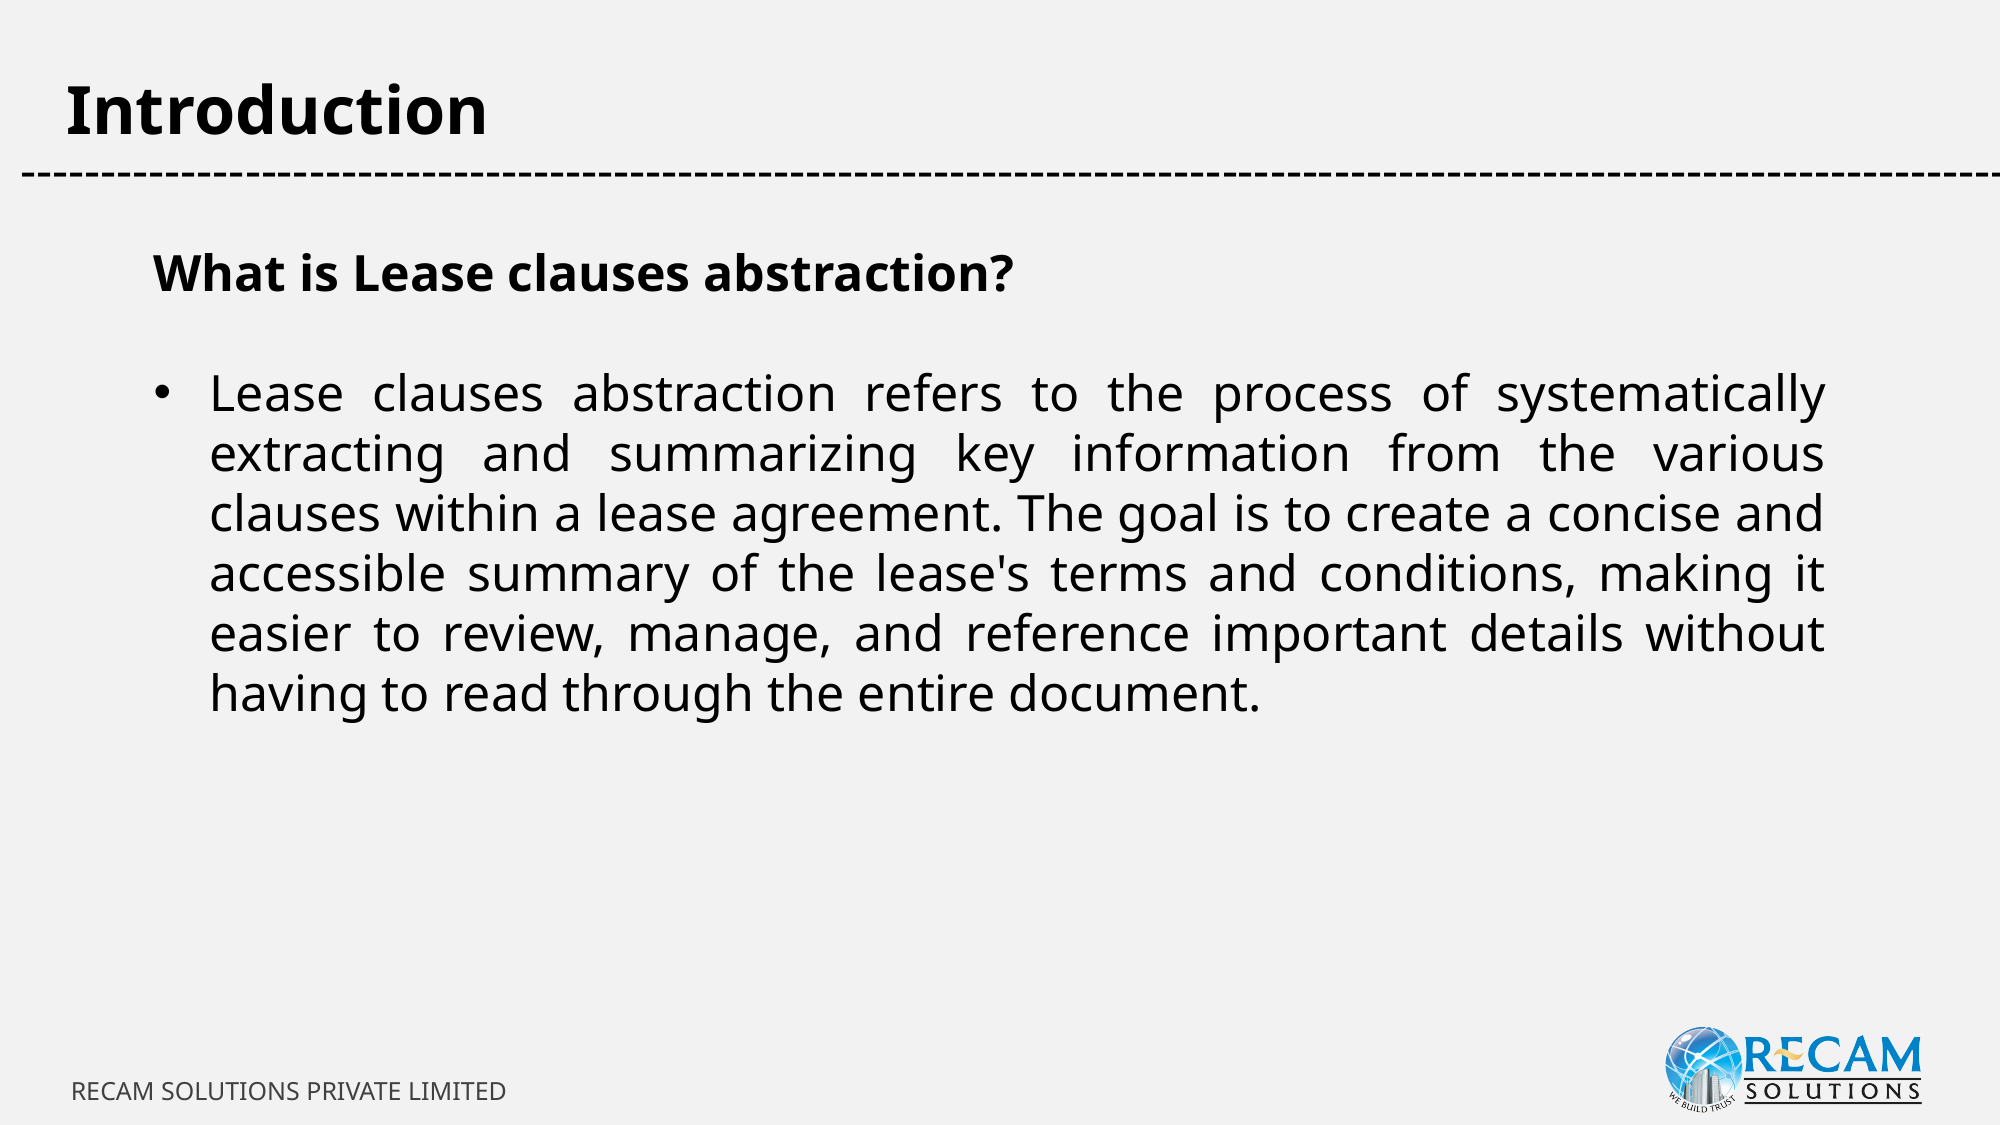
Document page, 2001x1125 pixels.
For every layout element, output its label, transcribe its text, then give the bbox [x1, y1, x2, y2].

footer RECAM SOLUTIONS PRIVATE LIMITED [70, 1073, 971, 1107]
picture [1652, 1014, 1935, 1125]
text_box ----------------------------------------------------------------------------------------------------------------------------- [6, 131, 2000, 207]
text_box Introduction [51, 60, 1053, 131]
text_box What is Lease clauses abstraction? Lease clauses abstraction refers to the process of systematically extracting and summarizing key information from the various clauses within a lease agreement. The goal is to create a concise and accessible summary of the lease's terms and conditions, making it easier to review, manage, and reference important details without having to read through the entire document. [138, 234, 1842, 729]
